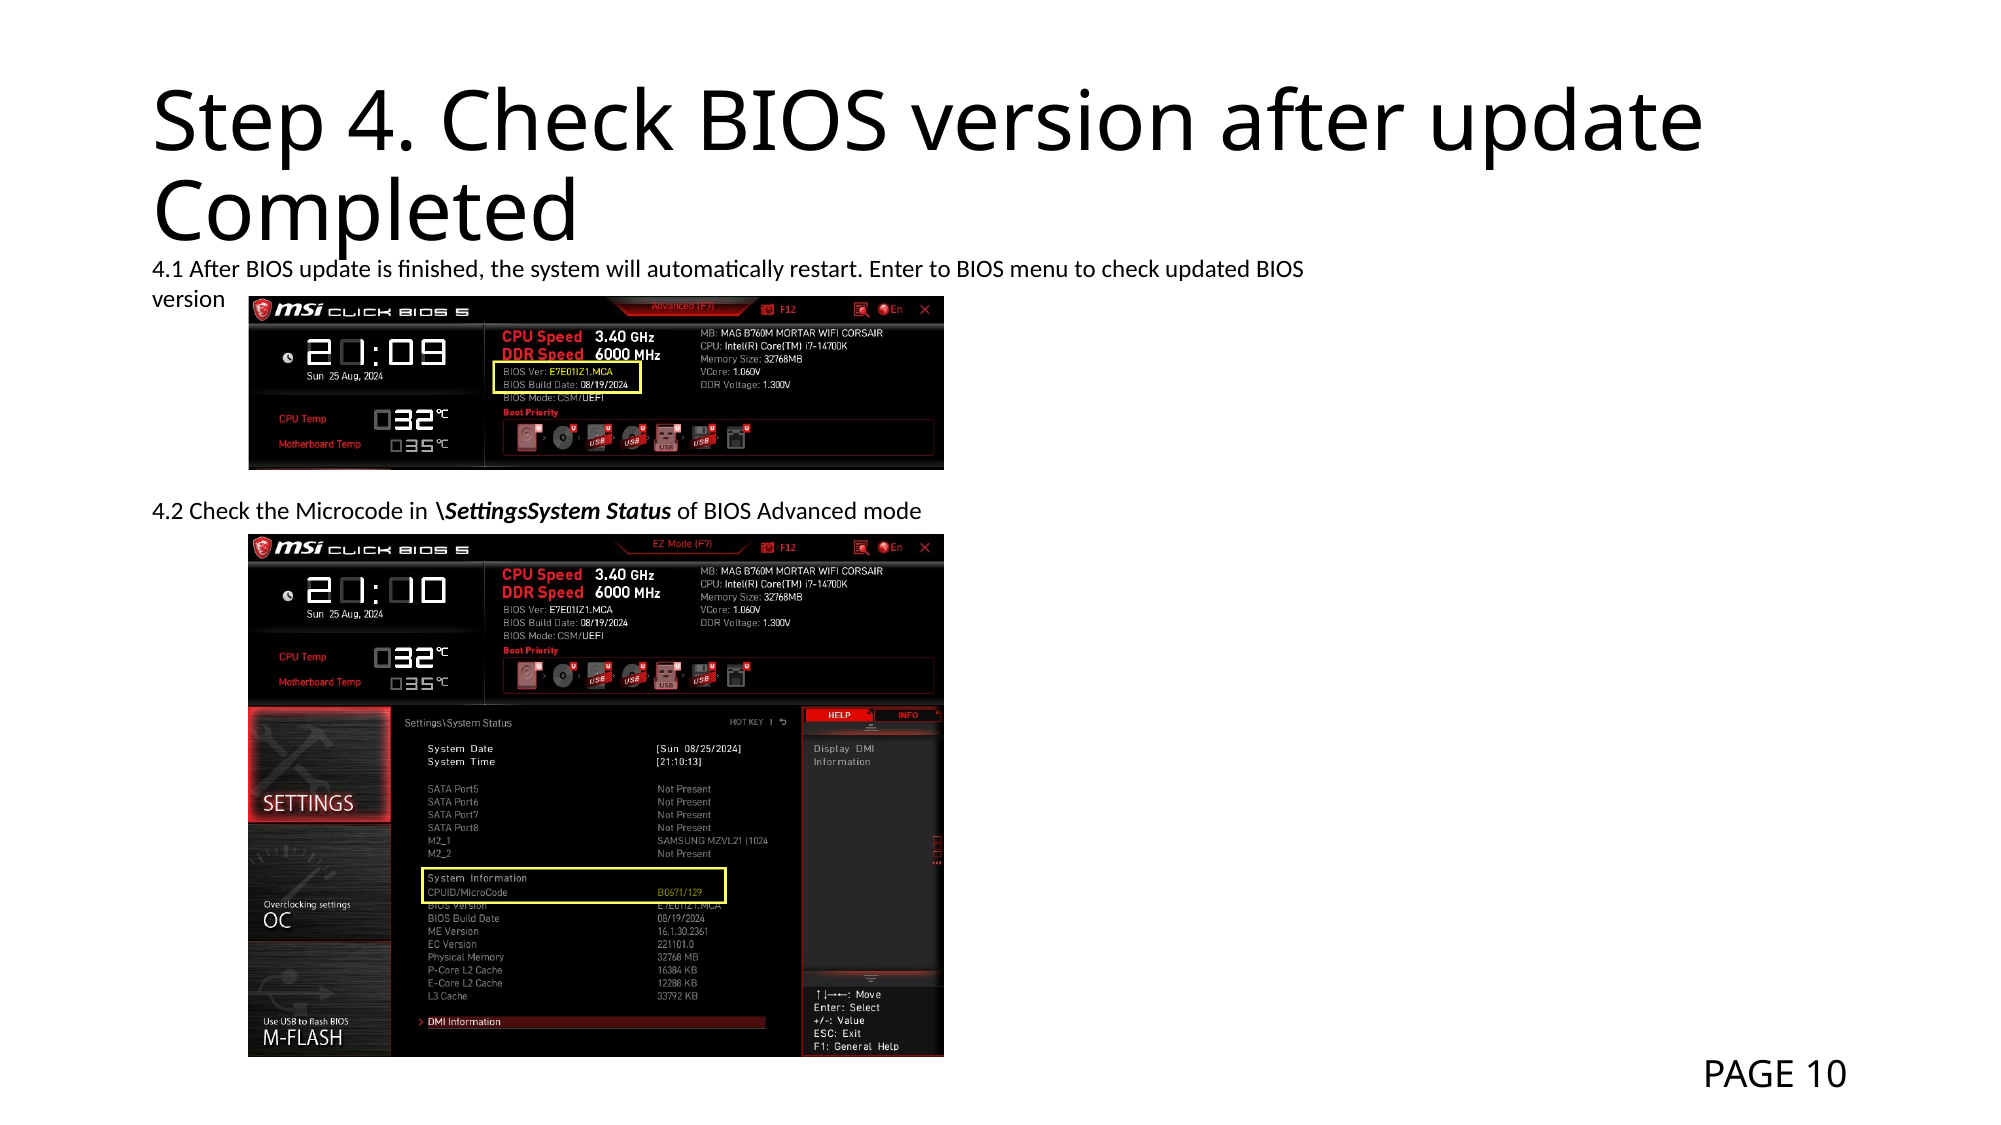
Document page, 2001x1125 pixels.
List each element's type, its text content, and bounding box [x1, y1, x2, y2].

title Step 4. Check BIOS version after update Completed [137, 59, 1945, 278]
text_box 4.2 Check the Microcode in \SettingsSystem Status of BIOS Advanced mode [137, 487, 1378, 562]
picture [248, 534, 944, 1057]
picture [248, 296, 944, 470]
slide_number PAGE 10 [1412, 1042, 1863, 1103]
text_box 4.1 After BIOS update is finished, the system will automatically restart. Enter to BIOS menu to check updated BIOS version [137, 244, 1378, 380]
